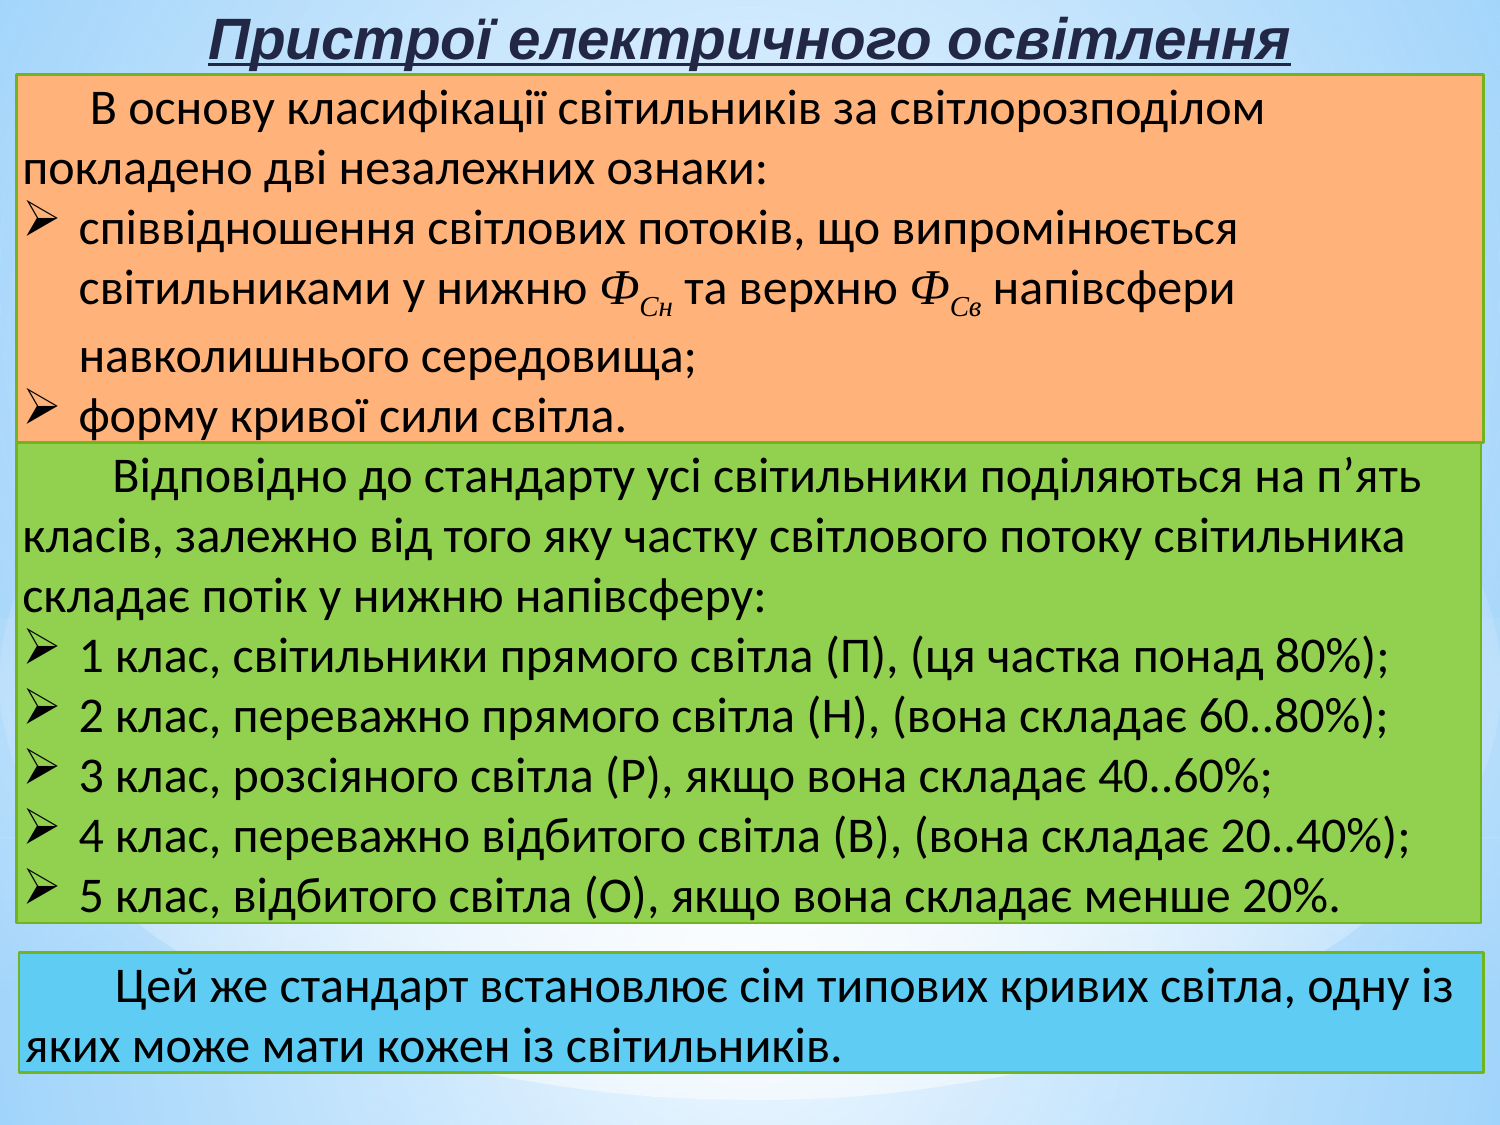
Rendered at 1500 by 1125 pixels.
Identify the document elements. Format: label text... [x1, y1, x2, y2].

text_box В основу класифікації світильників за світлорозподілом покладено дві незалежних ознаки: співвідношення світлових потоків, що випромінюється світильниками у нижню ФСн та верхню ФСв напівсфери навколишнього середовища; форму кривої сили світла. [15, 73, 1485, 444]
text_box Відповідно до стандарту усі світильники поділяються на п’ять класів, залежно від того яку частку світлового потоку світильника складає потік у нижню напівсферу: 1 клас, світильники прямого світла (П), (ця частка понад 80%); 2 клас, переважно прямого світла (Н), (вона складає 60..80%); 3 клас, розсіяного світла (Р), якщо вона складає 40..60%; 4 клас, переважно відбитого світла (В), (вона складає 20..40%); 5 клас, відбитого світла (О), якщо вона складає менше 20%. [15, 442, 1482, 924]
text_box Цей же стандарт встановлює сім типових кривих світла, одну із яких може мати кожен із світильників. [18, 951, 1485, 1074]
text_box Пристрої електричного освітлення [17, 11, 1483, 72]
